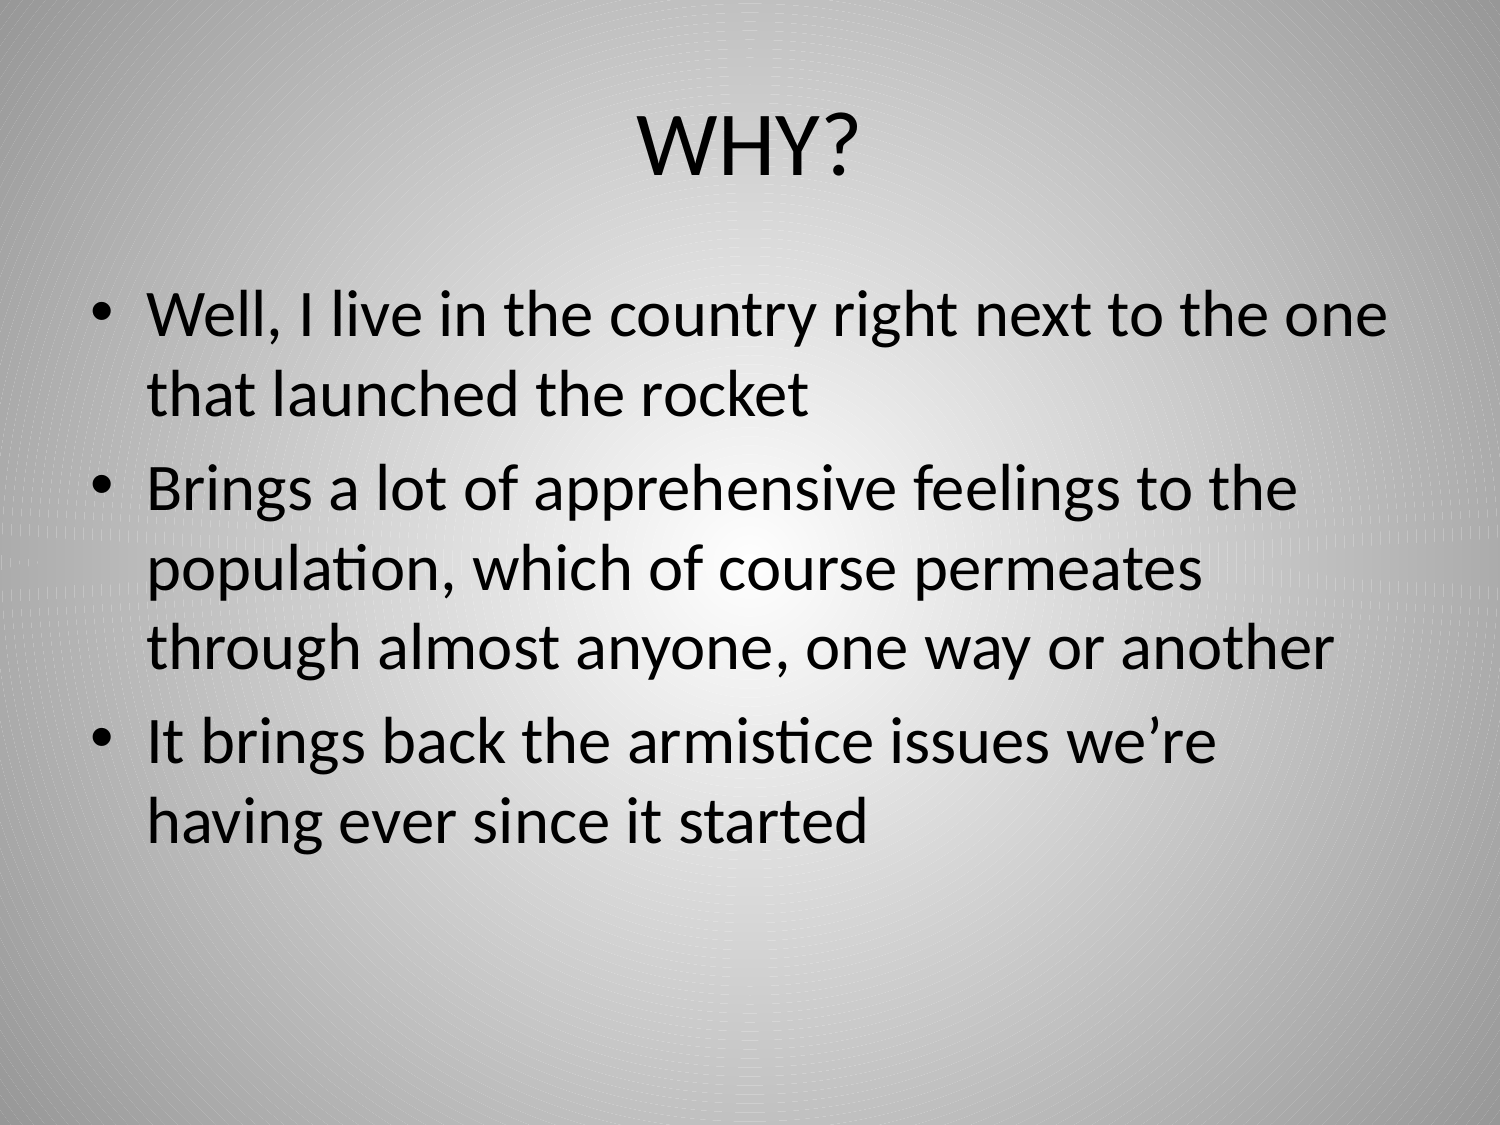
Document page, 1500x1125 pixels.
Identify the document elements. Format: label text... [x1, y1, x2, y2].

list Well, I live in the country right next to the one that launched the rocket Brings a lot of apprehensive feelings to the population, which of course permeates through almost anyone, one way or another It brings back the armistice issues we’re having ever since it started [75, 262, 1425, 1005]
title WHY? [75, 45, 1425, 233]
